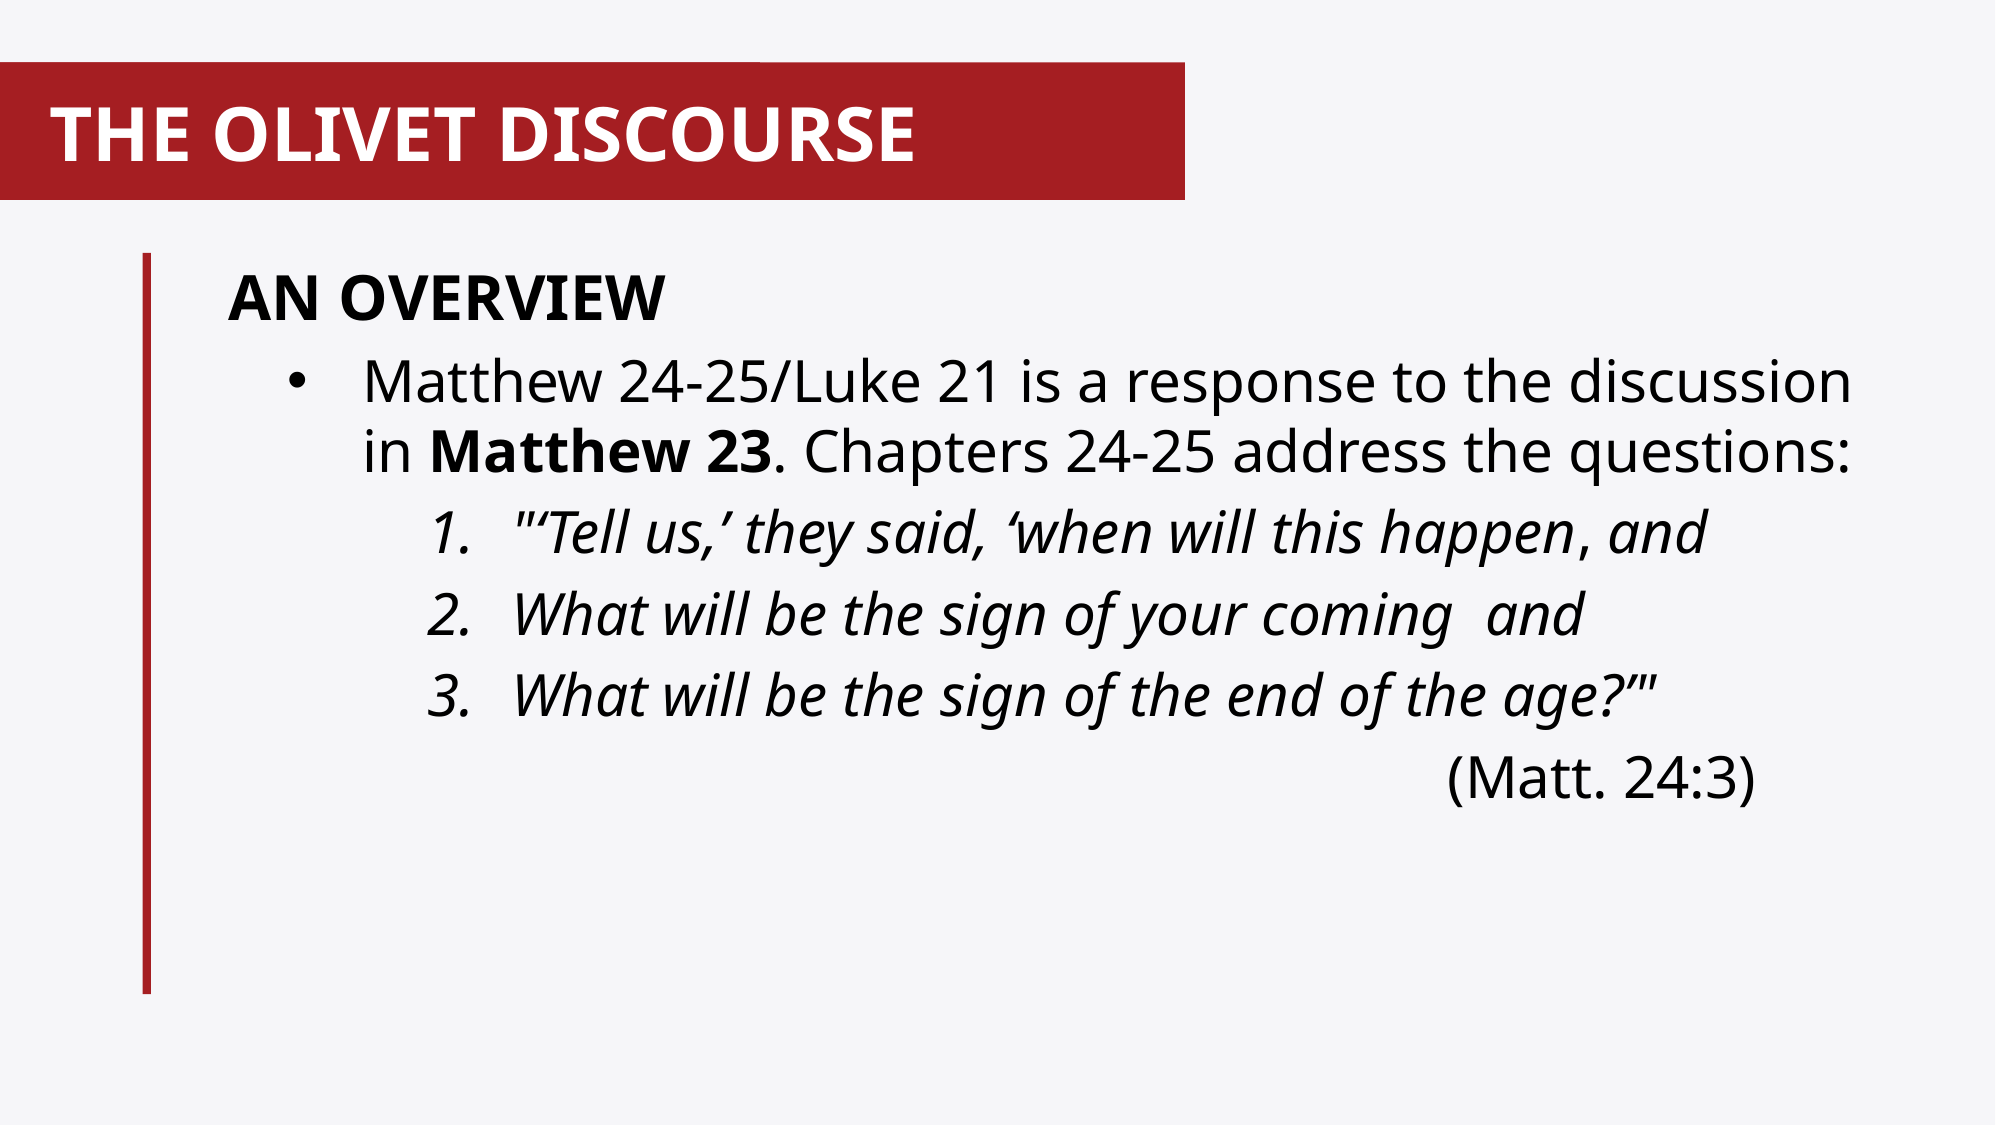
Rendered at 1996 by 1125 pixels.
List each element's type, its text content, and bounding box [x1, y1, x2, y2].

subtitle AN OVERVIEW Matthew 24-25/Luke 21 is a response to the discussion in Matthew 23. Chapters 24-25 address the questions: "‘Tell us,’ they said, ‘when will this happen, and What will be the sign of your coming and What will be the sign of the end of the age?’" (Matt. 24:3) [197, 249, 1885, 1125]
text_box THE OLIVET DISCOURSE [0, 62, 1185, 200]
